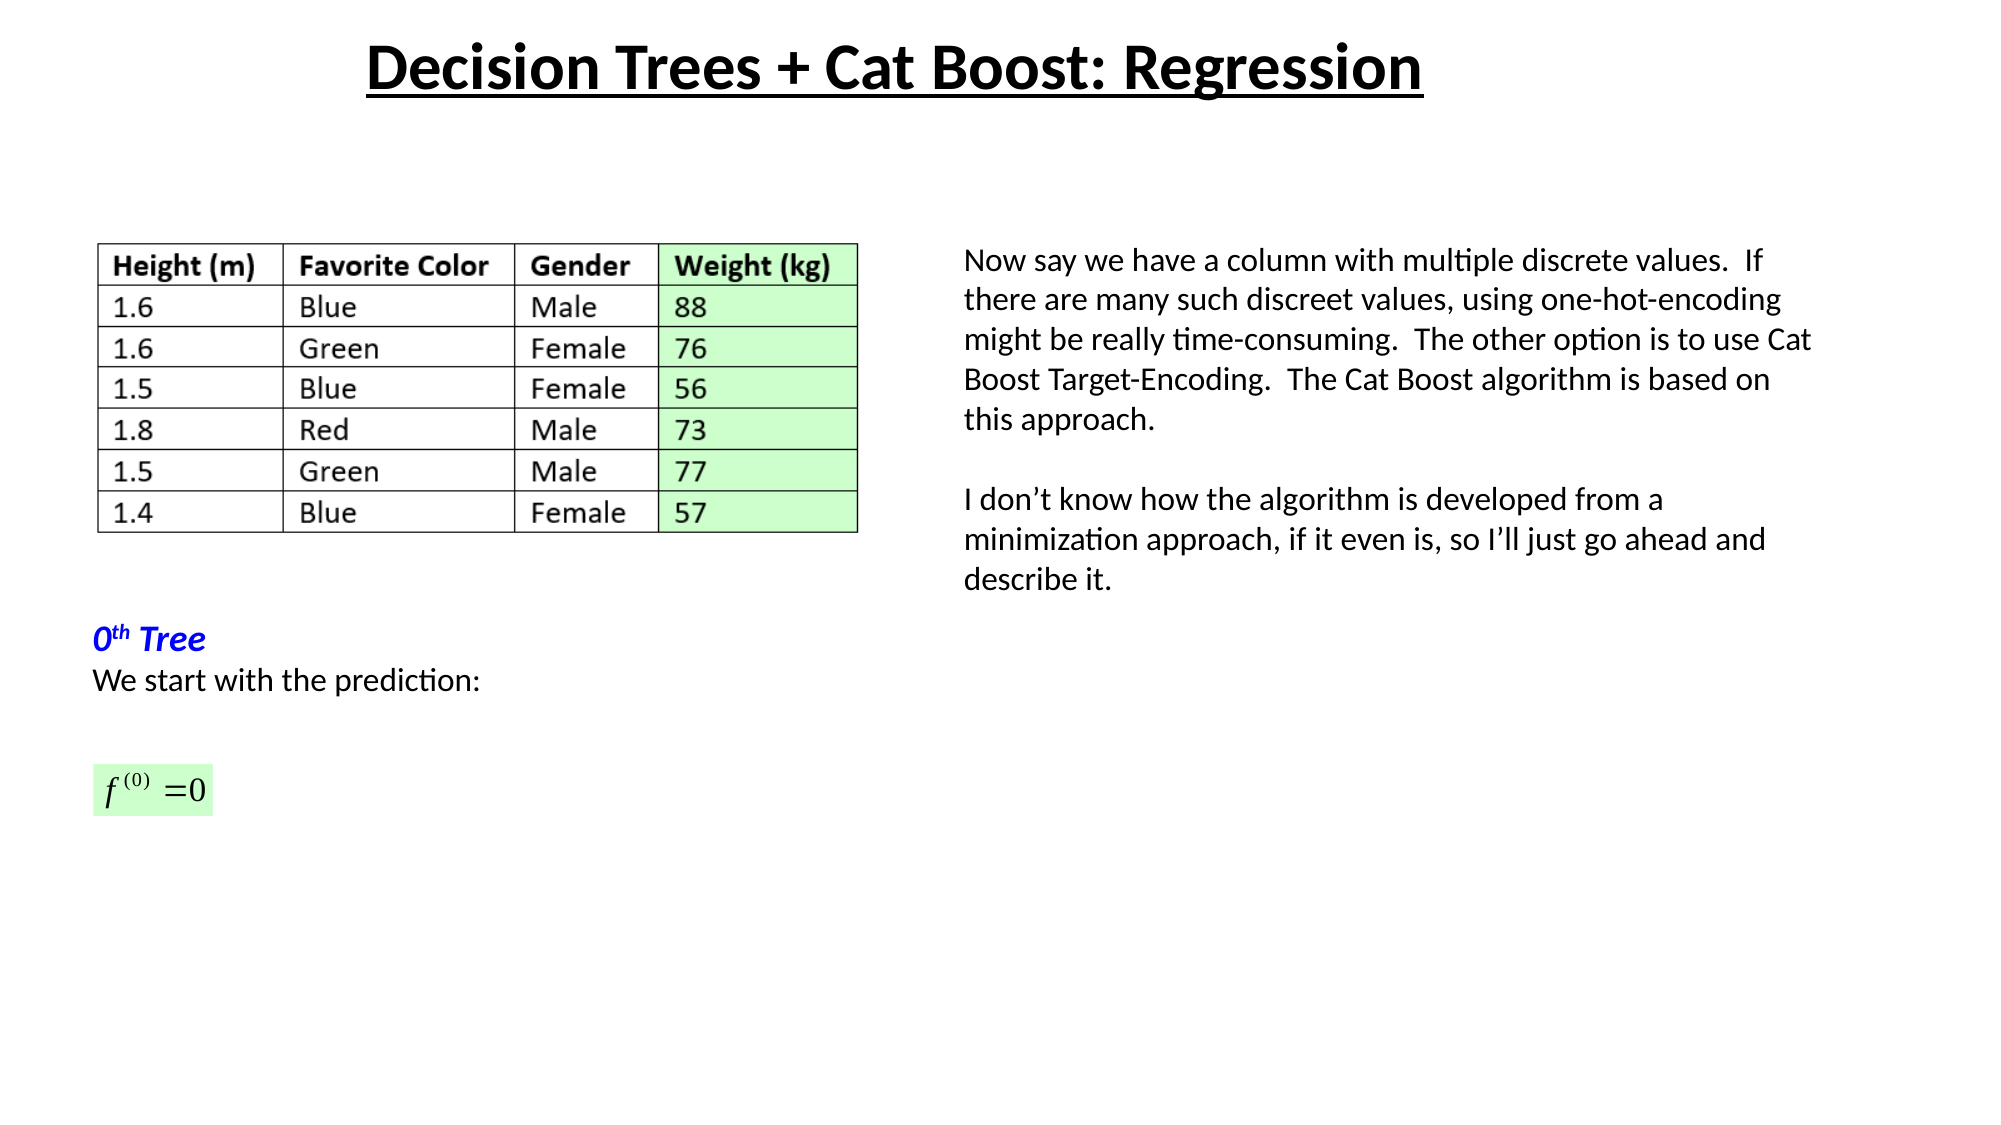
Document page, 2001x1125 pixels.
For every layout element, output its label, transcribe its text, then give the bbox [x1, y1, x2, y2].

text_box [93, 764, 213, 816]
text_box Decision Trees + Cat Boost: Regression [351, 15, 1667, 111]
picture [90, 237, 867, 538]
text_box 0th Tree We start with the prediction: [77, 606, 1822, 706]
text_box Now say we have a column with multiple discrete values. If there are many such discreet values, using one-hot-encoding might be really time-consuming. The other option is to use Cat Boost Target-Encoding. The Cat Boost algorithm is based on this approach. I don’t know how the algorithm is developed from a minimization approach, if it even is, so I’ll just go ahead and describe it. [948, 230, 1834, 605]
